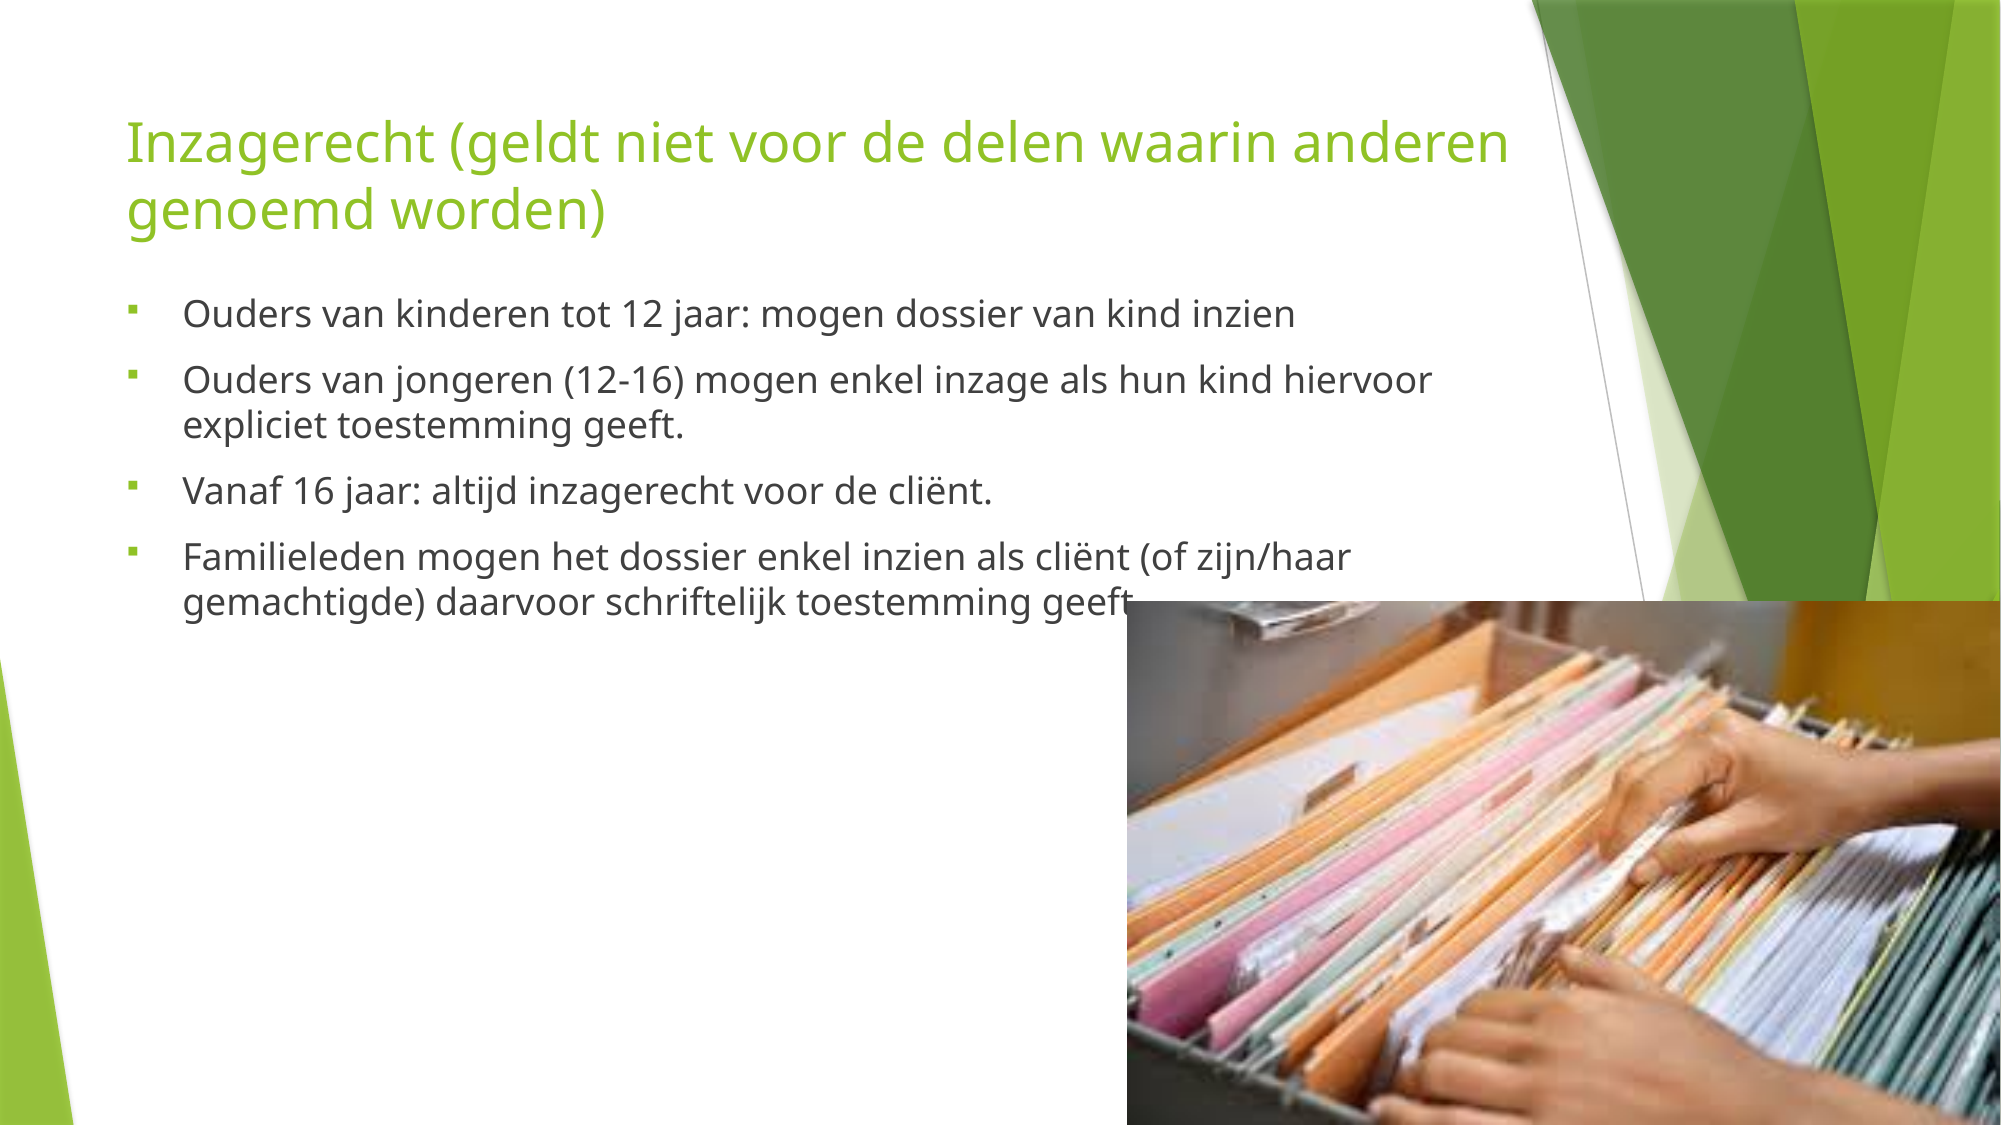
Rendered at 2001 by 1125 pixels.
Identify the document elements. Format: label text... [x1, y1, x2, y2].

title Inzagerecht (geldt niet voor de delen waarin anderen genoemd worden) [111, 99, 1601, 317]
list Ouders van kinderen tot 12 jaar: mogen dossier van kind inzien Ouders van jongeren (12-16) mogen enkel inzage als hun kind hiervoor expliciet toestemming geeft. Vanaf 16 jaar: altijd inzagerecht voor de cliënt. Familieleden mogen het dossier enkel inzien als cliënt (of zijn/haar gemachtigde) daarvoor schriftelijk toestemming geeft. [111, 282, 1522, 920]
picture [1126, 600, 2000, 1125]
